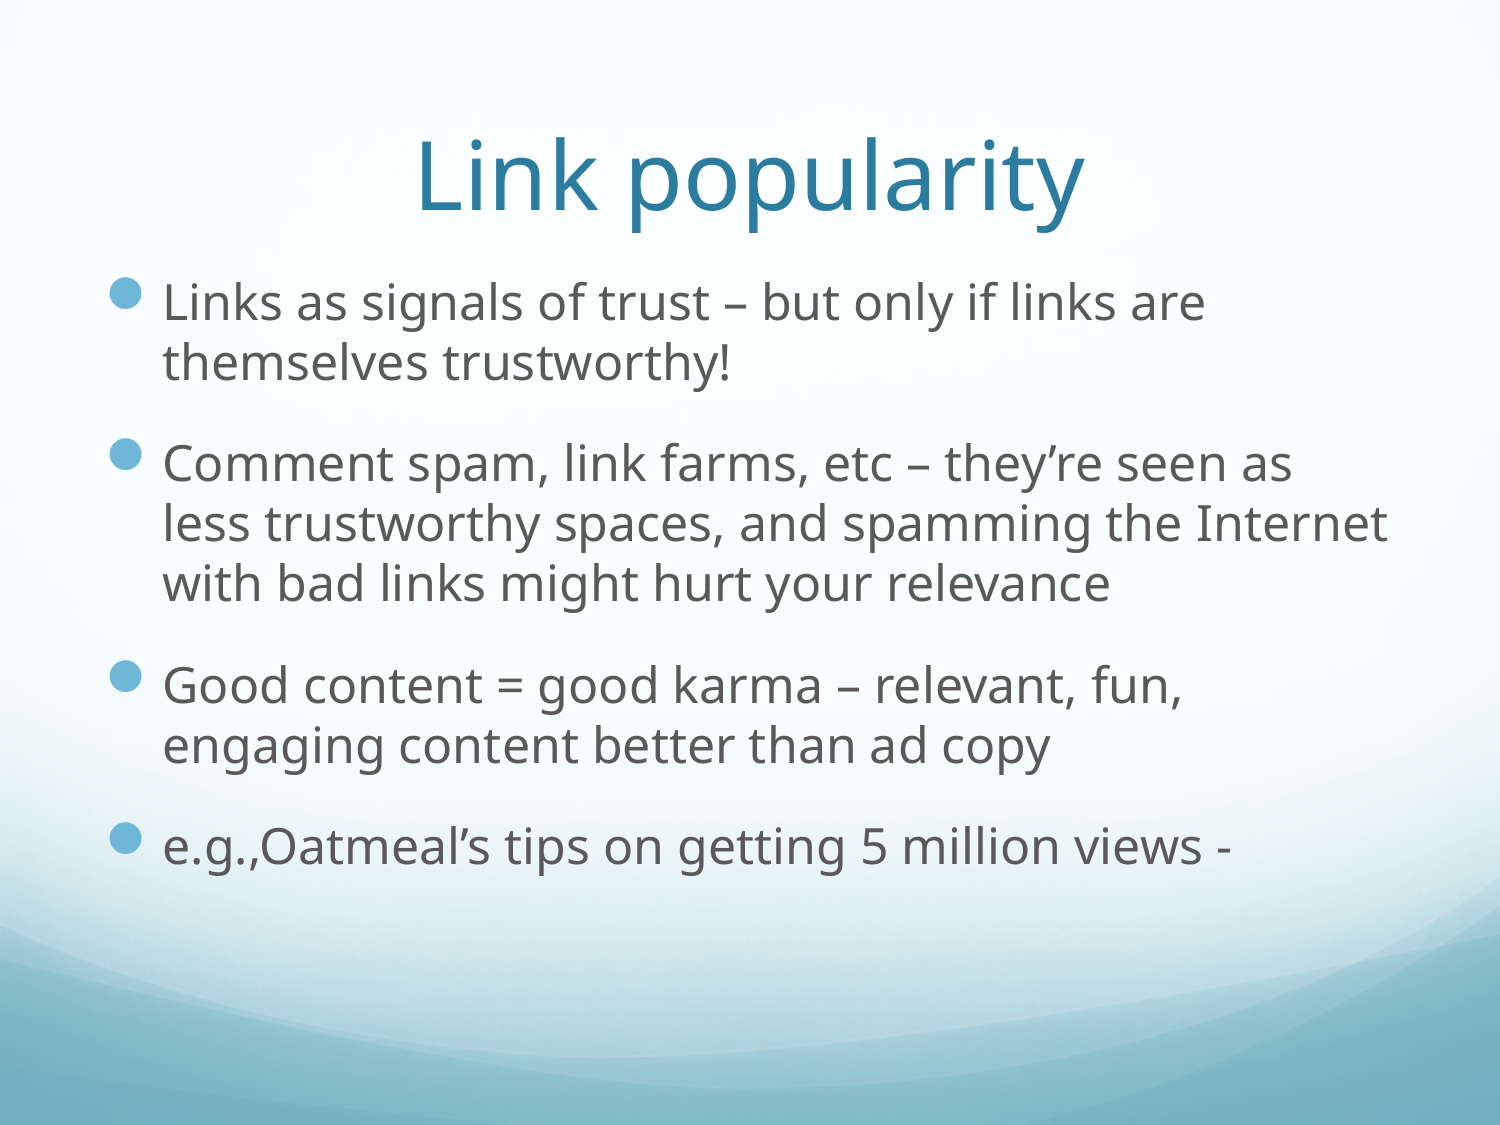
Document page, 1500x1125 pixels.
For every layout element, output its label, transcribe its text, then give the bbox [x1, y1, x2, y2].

title Link popularity [90, 17, 1410, 237]
list Links as signals of trust – but only if links are themselves trustworthy! Comment spam, link farms, etc – they’re seen as less trustworthy spaces, and spamming the Internet with bad links might hurt your relevance Good content = good karma – relevant, fun, engaging content better than ad copy e.g.,Oatmeal’s tips on getting 5 million views - [90, 262, 1410, 975]
